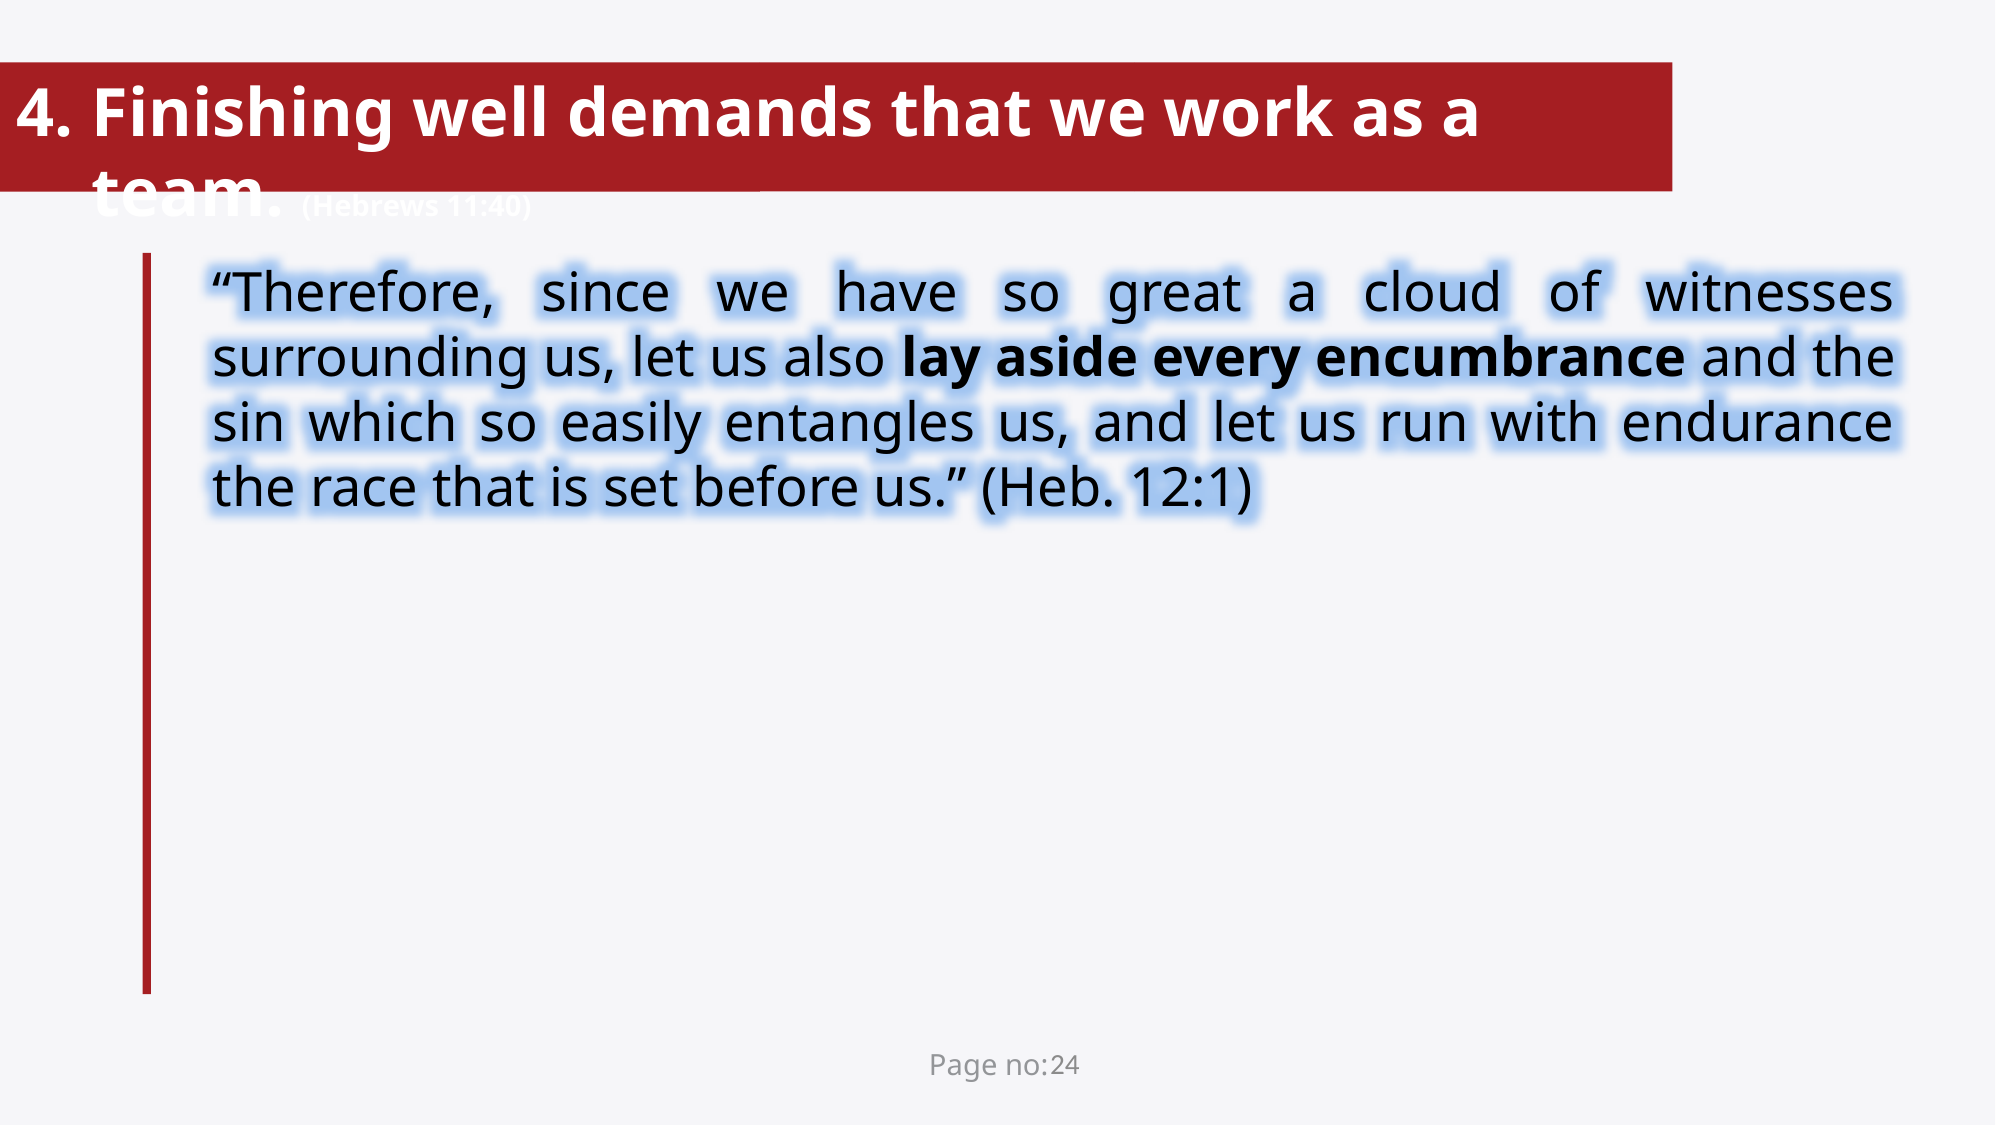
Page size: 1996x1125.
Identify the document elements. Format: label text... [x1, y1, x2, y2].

text_box “Therefore, since we have so great a cloud of witnesses surrounding us, let us also lay aside every encumbrance and the sin which so easily entangles us, and let us run with endurance the race that is set before us.” (Heb. 12:1) [198, 249, 1911, 525]
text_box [1, 62, 1673, 194]
